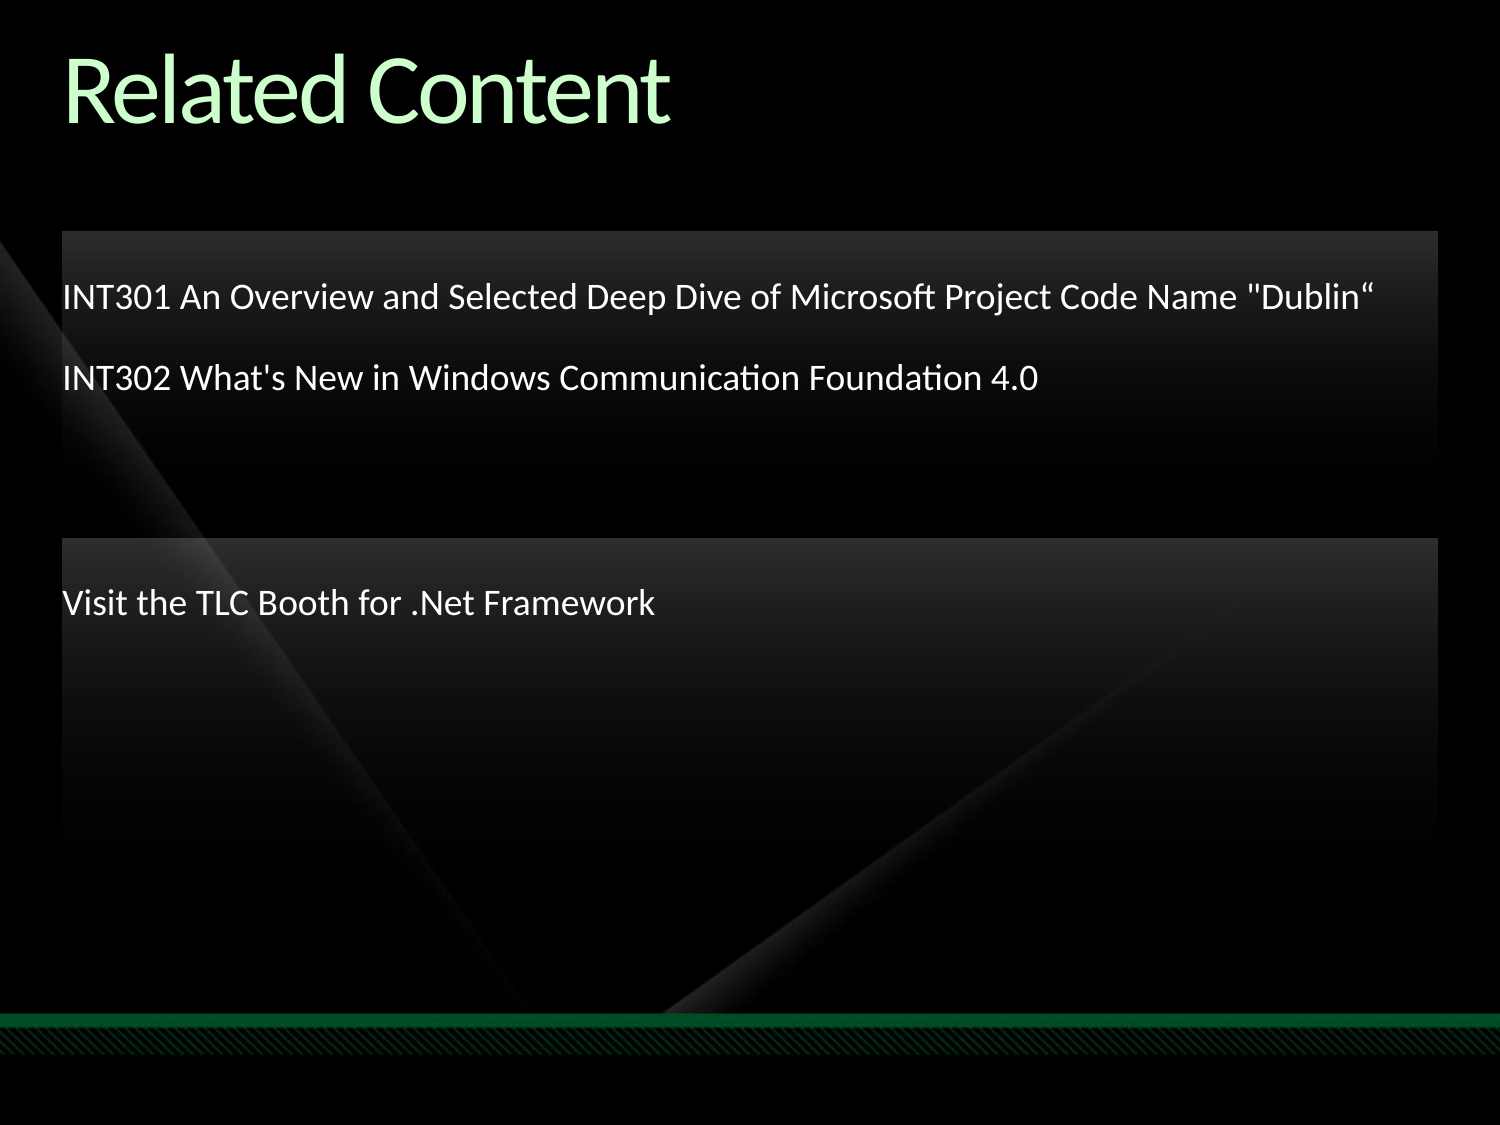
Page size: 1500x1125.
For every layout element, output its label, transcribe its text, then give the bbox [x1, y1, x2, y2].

list INT301 An Overview and Selected Deep Dive of Microsoft Project Code Name "Dublin“ INT302 What's New in Windows Communication Foundation 4.0 [62, 231, 1439, 523]
title Related Content [62, 37, 1437, 147]
list Visit the TLC Booth for .Net Framework [62, 537, 1439, 914]
picture [0, 0, 1500, 1125]
